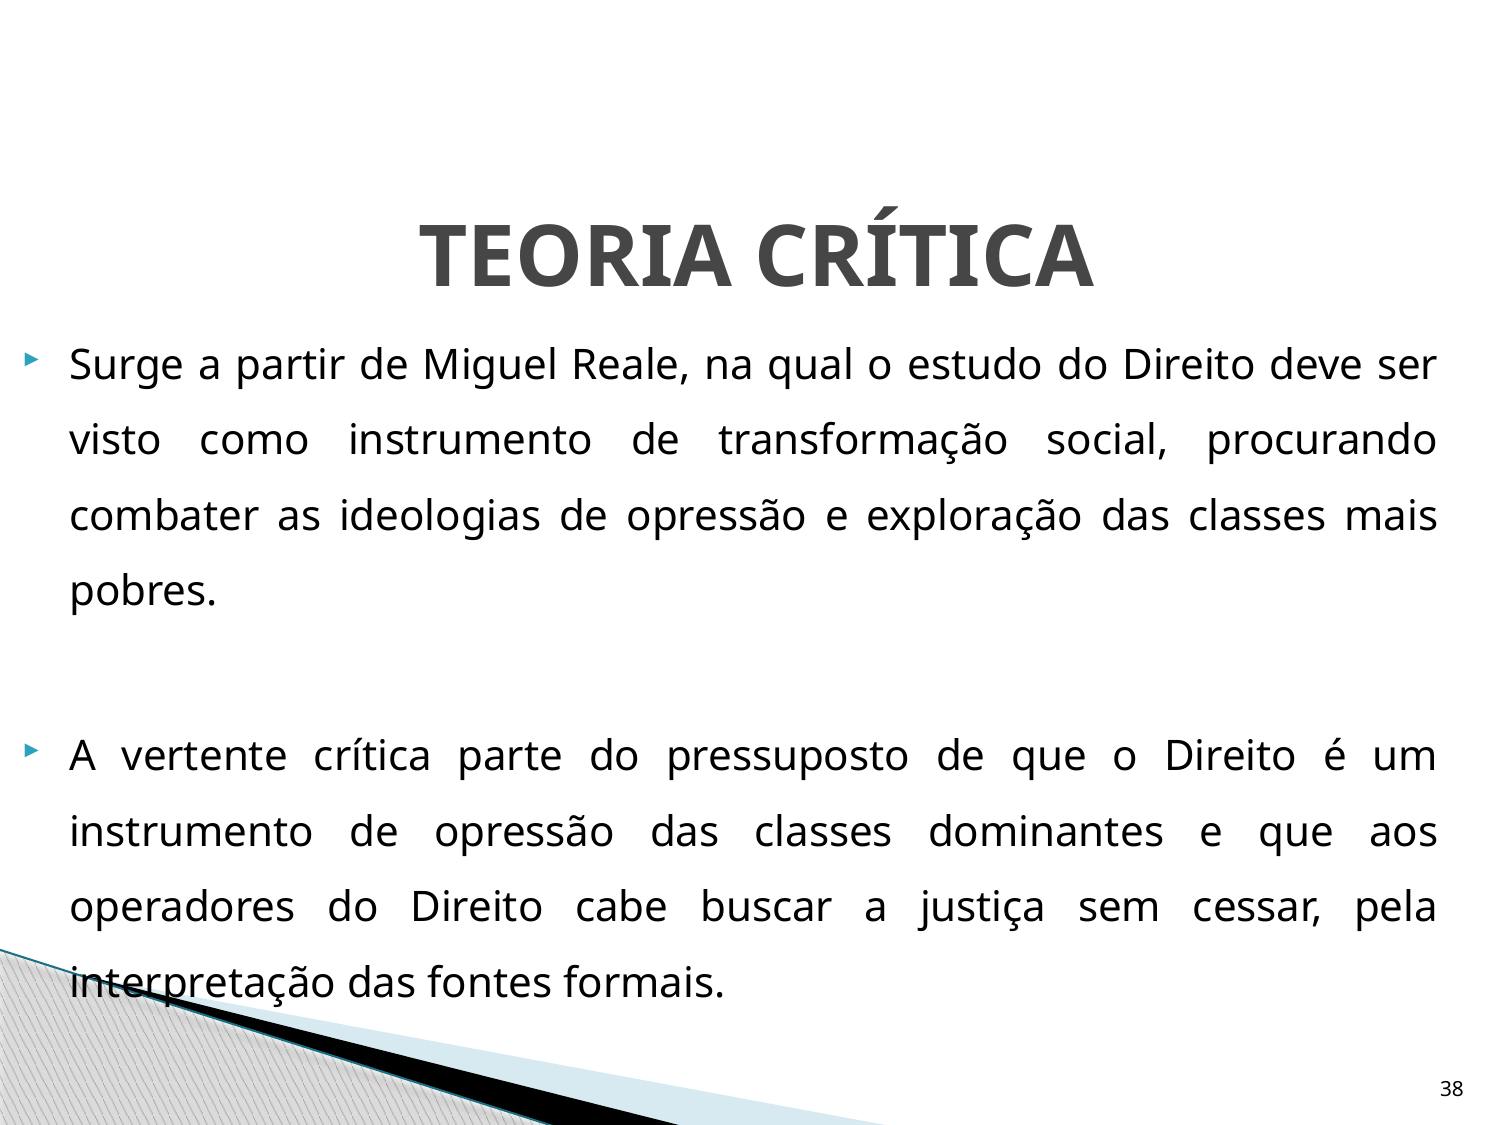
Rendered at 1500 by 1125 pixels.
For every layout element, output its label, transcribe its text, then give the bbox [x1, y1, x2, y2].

title TEORIA CRÍTICA [82, 187, 1432, 304]
slide_number 38 [1418, 1051, 1479, 1112]
list Surge a partir de Miguel Reale, na qual o estudo do Direito deve ser visto como instrumento de transformação social, procurando combater as ideologias de opressão e exploração das classes mais pobres. A vertente crítica parte do pressuposto de que o Direito é um instrumento de opressão das classes dominantes e que aos operadores do Direito cabe buscar a justiça sem cessar, pela interpretação das fontes formais. [0, 304, 1454, 1020]
